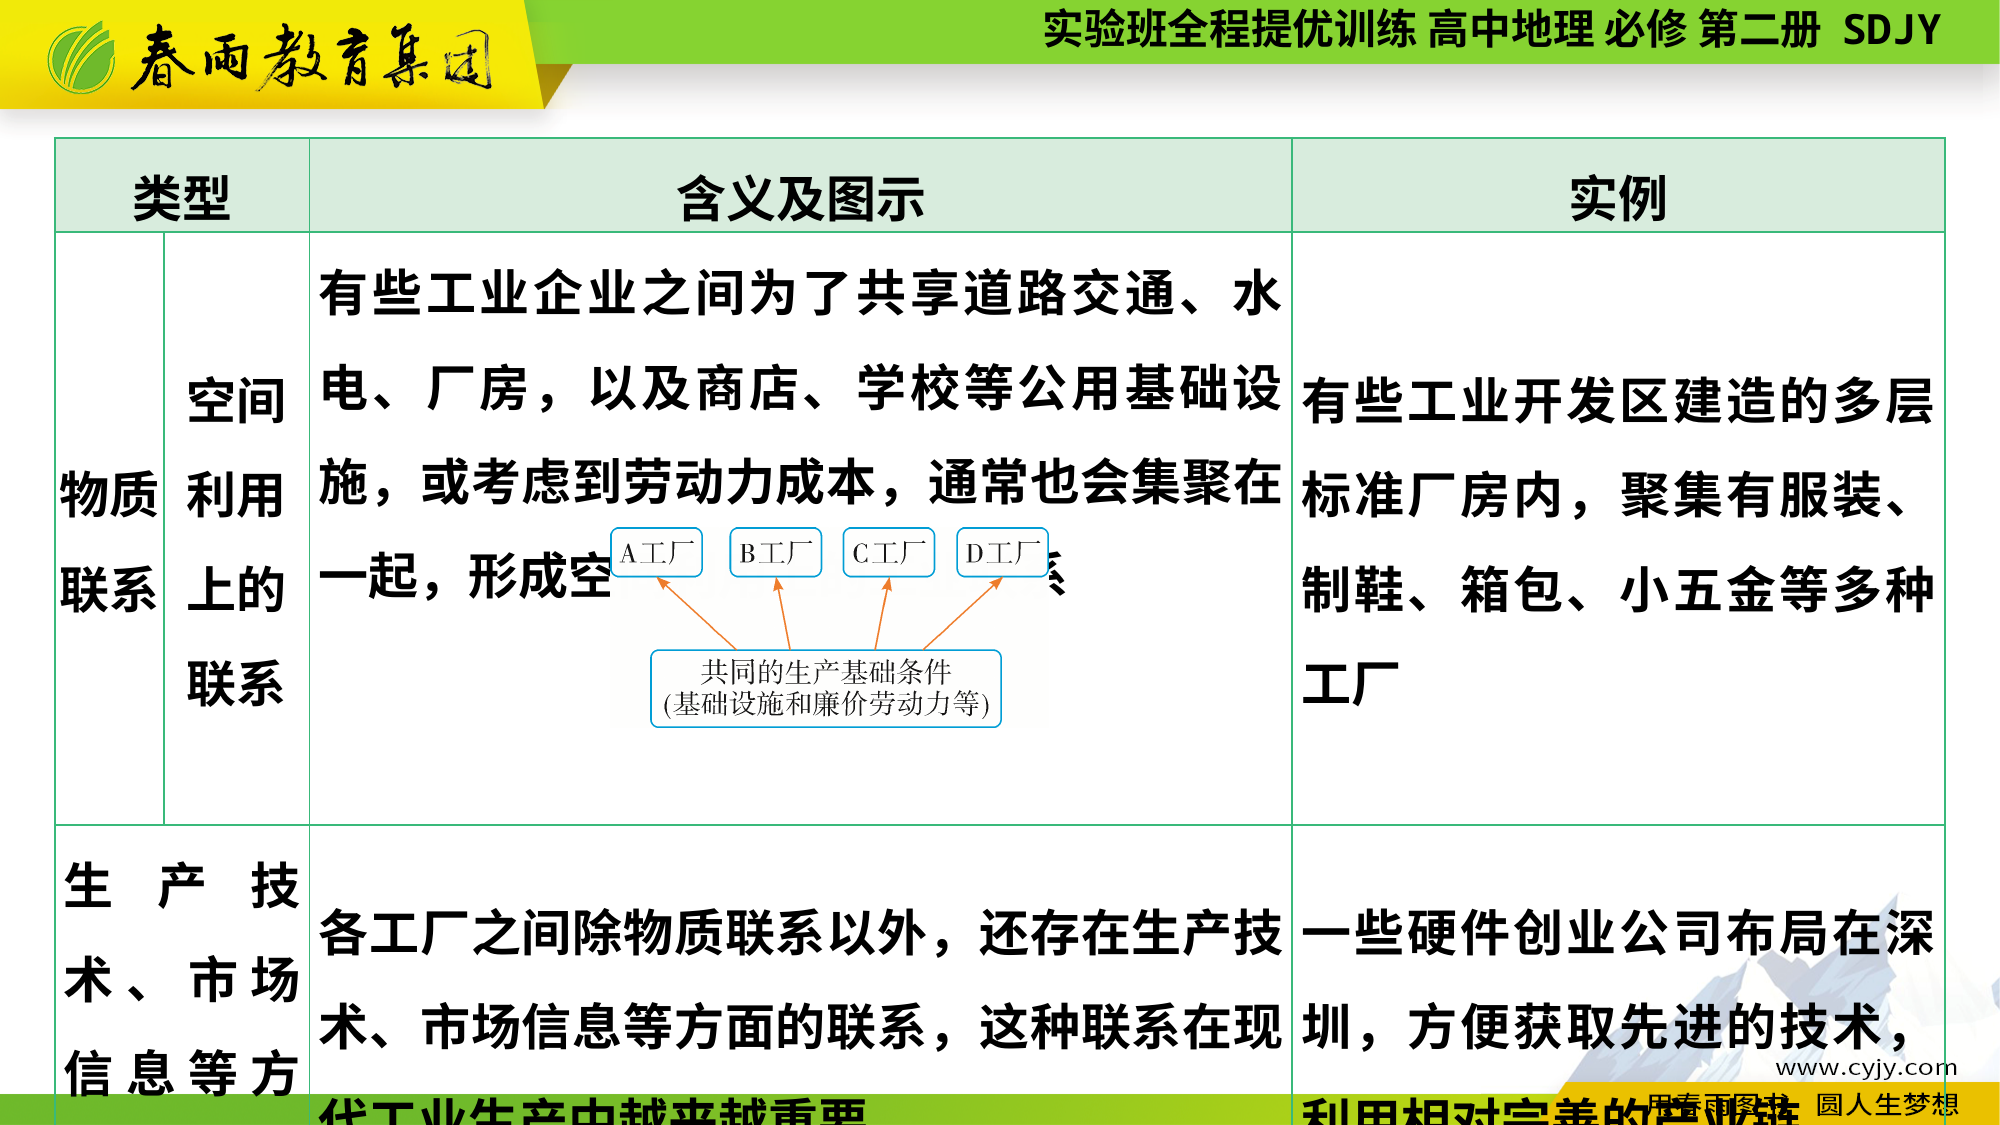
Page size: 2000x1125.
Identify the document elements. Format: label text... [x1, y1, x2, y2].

table_cell 一些硬件创业公司布局在深圳，方便获取先进的技术，利用相对完善的产业链 [1293, 826, 1944, 1125]
picture [0, 0, 2000, 1125]
table_cell 有些工业开发区建造的多层标准厂房内，聚集有服装、制鞋、箱包、小五金等多种工厂 [1293, 233, 1944, 824]
table_cell 有些工业企业之间为了共享道路交通、水电、厂房，以及商店、学校等公用基础设施，或考虑到劳动力成本，通常也会集聚在一起，形成空间利用上的工业联系 [310, 233, 1291, 824]
table_cell 物质 联系 [56, 233, 163, 824]
picture [613, 530, 701, 575]
table_cell 生产技术、市场信息等方面的联系 [56, 826, 309, 1125]
picture [845, 530, 933, 575]
table_cell 空间 利用上的联系 [165, 233, 309, 824]
table_header 含义及图示 [310, 139, 1291, 231]
picture [609, 526, 1049, 729]
picture [653, 652, 1000, 726]
table_header 实例 [1293, 139, 1944, 231]
table_cell 各工厂之间除物质联系以外，还存在生产技术、市场信息等方面的联系，这种联系在现代工业生产中越来越重要 [310, 826, 1291, 1125]
table_header 类型 [56, 139, 309, 231]
picture [959, 530, 1047, 575]
picture [609, 526, 616, 533]
picture [732, 530, 820, 575]
